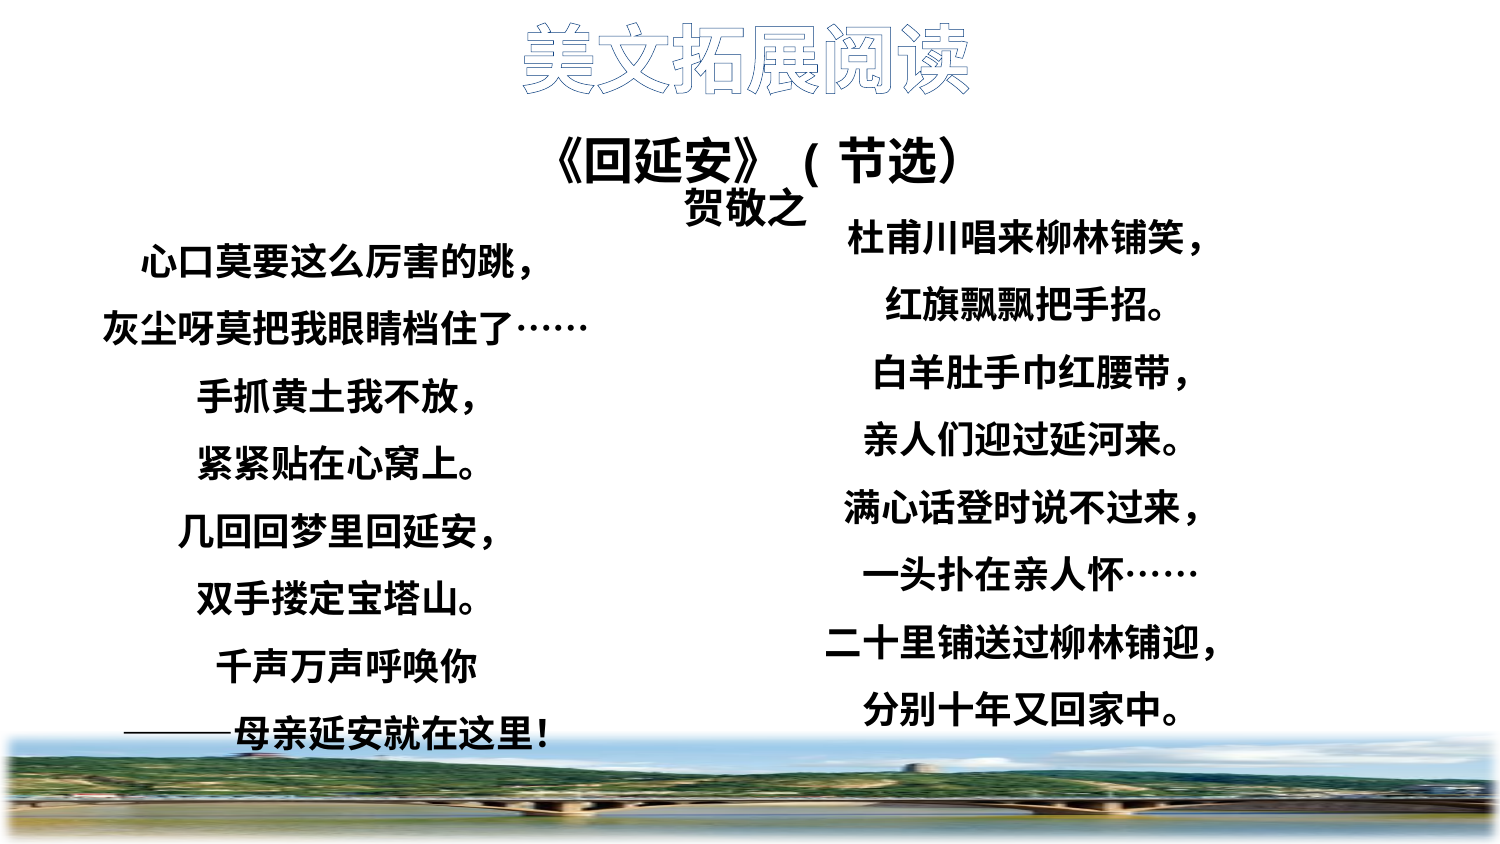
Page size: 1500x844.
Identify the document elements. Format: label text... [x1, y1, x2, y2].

text_box 贺敬之 [668, 197, 772, 240]
picture [16, 747, 1487, 829]
text_box 《回延安》(节选） [518, 92, 1003, 197]
text_box 杜甫川唱来柳林铺笑， 红旗飘飘把手招。 白羊肚手巾红腰带， 亲人们迎过延河来。 满心话登时说不过来， 一头扑在亲人怀…… 二十里铺送过柳林铺迎， 分别十年又回家中。 [772, 184, 1298, 807]
text_box 心口莫要这么厉害的跳， 灰尘呀莫把我眼睛档住了…… 手抓黄土我不放， 紧紧贴在心窝上。 几回回梦里回延安， 双手搂定宝塔山。 千声万声呼唤你 ———母亲延安就在这里！ [55, 207, 646, 763]
text_box 美文拓展阅读 [505, 4, 986, 110]
